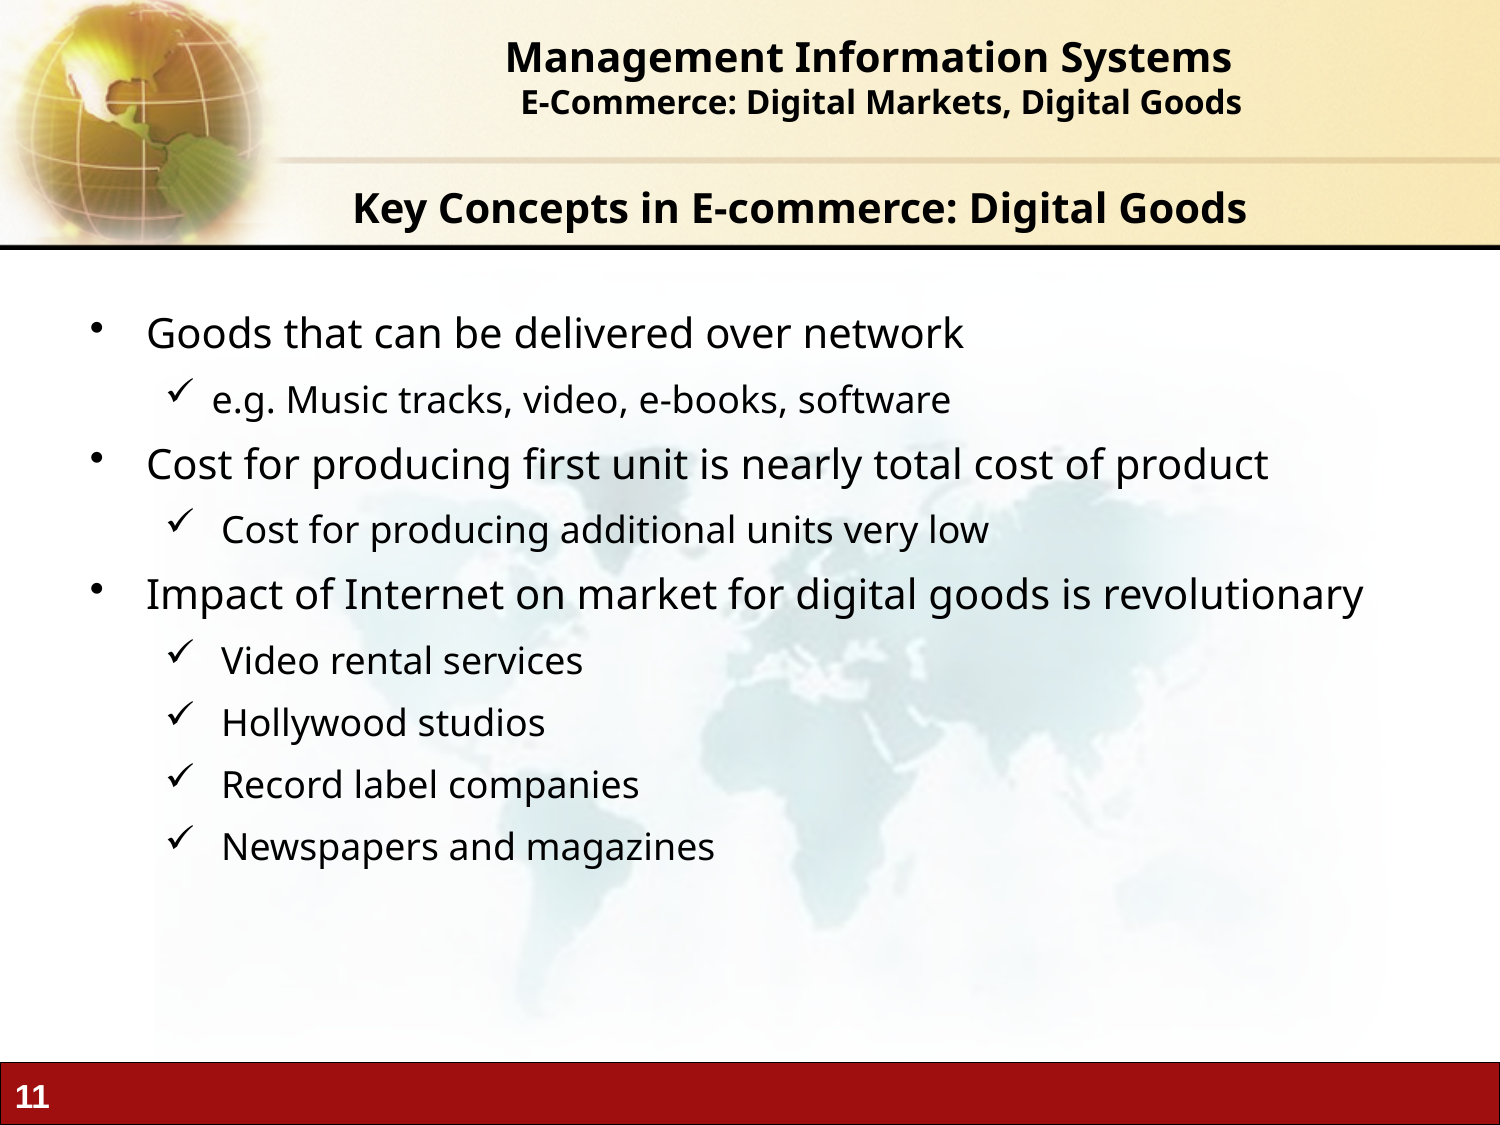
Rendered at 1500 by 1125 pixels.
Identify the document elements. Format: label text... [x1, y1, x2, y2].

text_box Key Concepts in E-commerce: Digital Goods [262, 174, 1338, 240]
picture [0, 0, 1500, 1062]
text_box Management Information Systems E-Commerce: Digital Markets, Digital Goods [237, 32, 1500, 119]
text_box Goods that can be delivered over network e.g. Music tracks, video, e-books, software Cost for producing first unit is nearly total cost of product Cost for producing additional units very low Impact of Internet on market for digital goods is revolutionary Video rental services Hollywood studios Record label companies Newspapers and magazines [74, 299, 1413, 1025]
